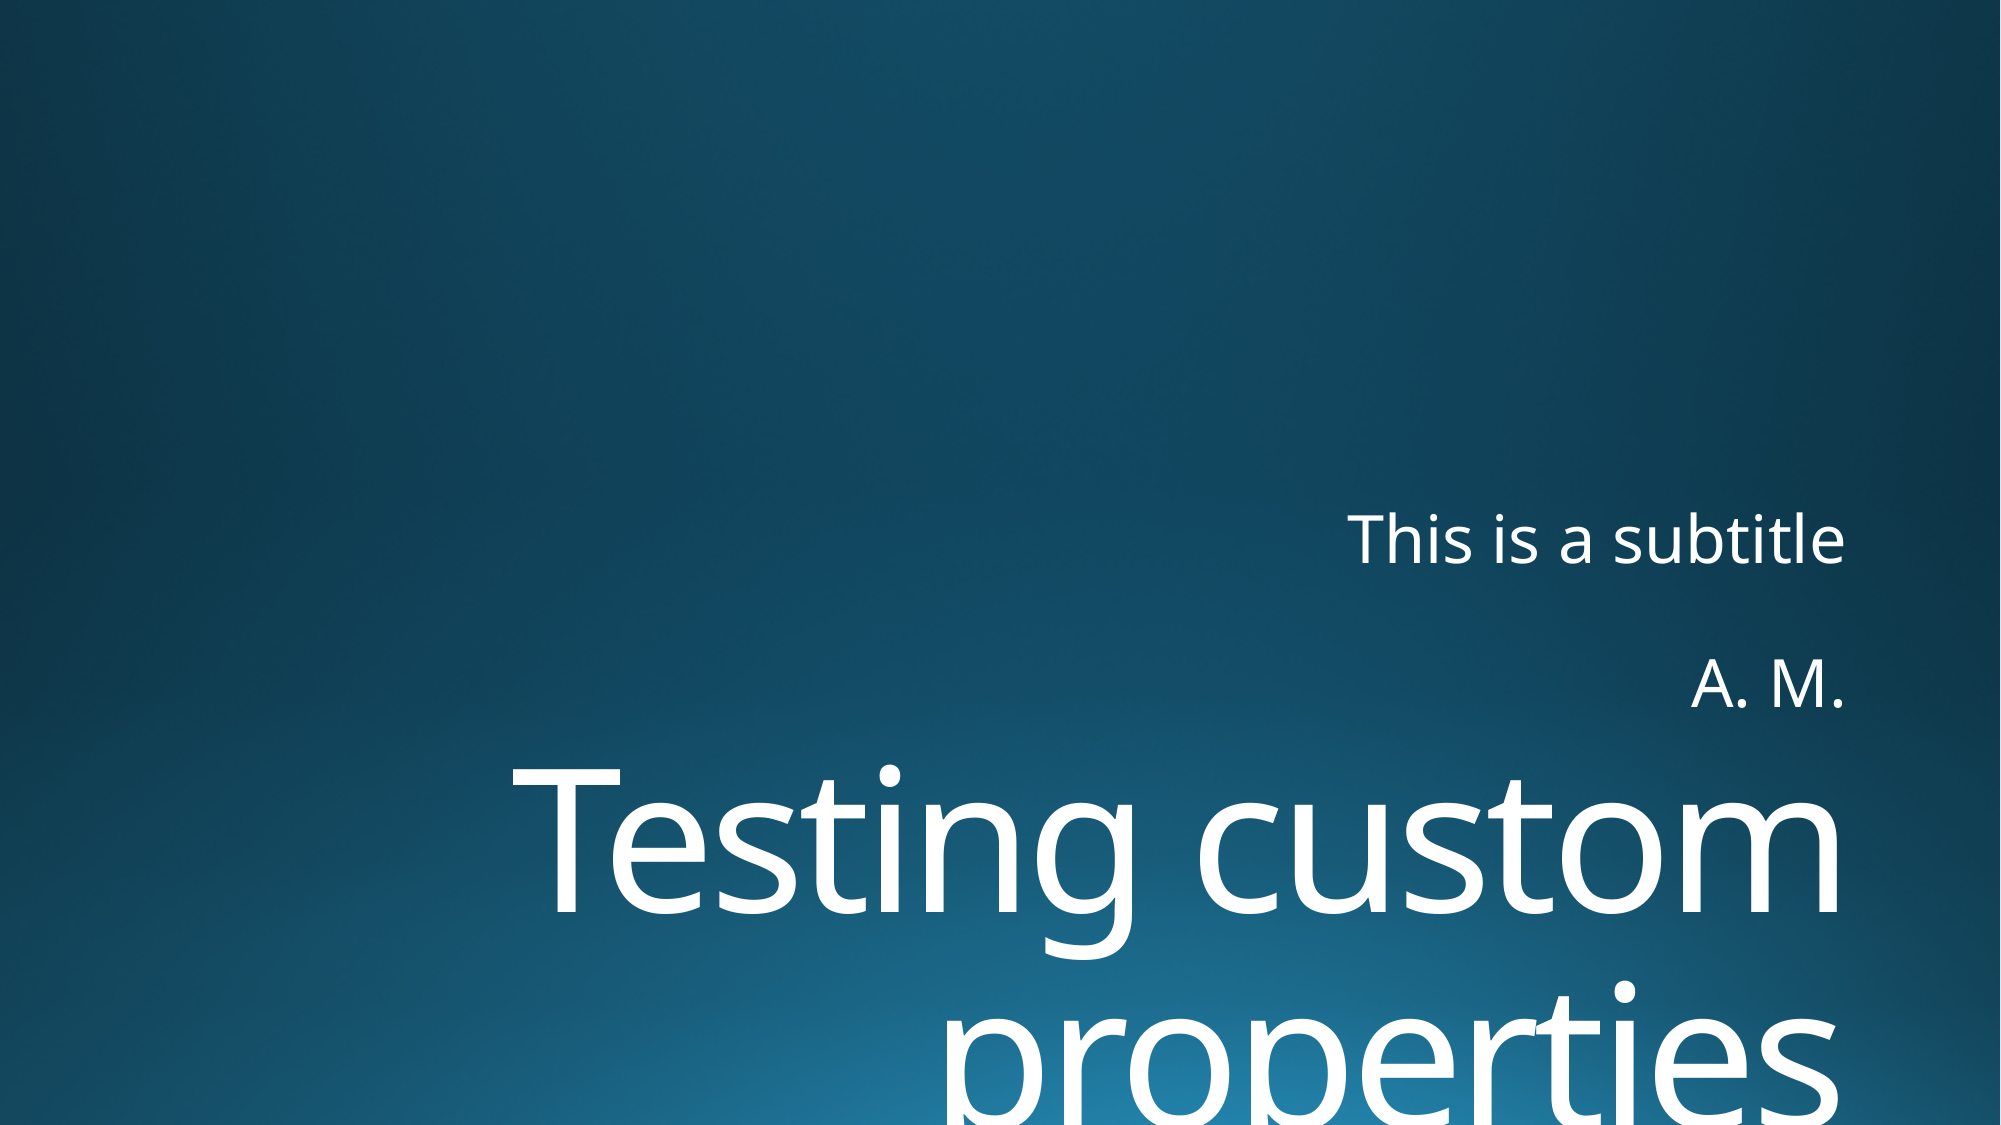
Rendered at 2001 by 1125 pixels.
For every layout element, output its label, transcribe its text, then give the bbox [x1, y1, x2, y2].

picture [0, 0, 2001, 1125]
title Testing custom properties [362, 732, 1863, 1002]
subtitle This is a subtitle A. M. [362, 606, 1863, 730]
